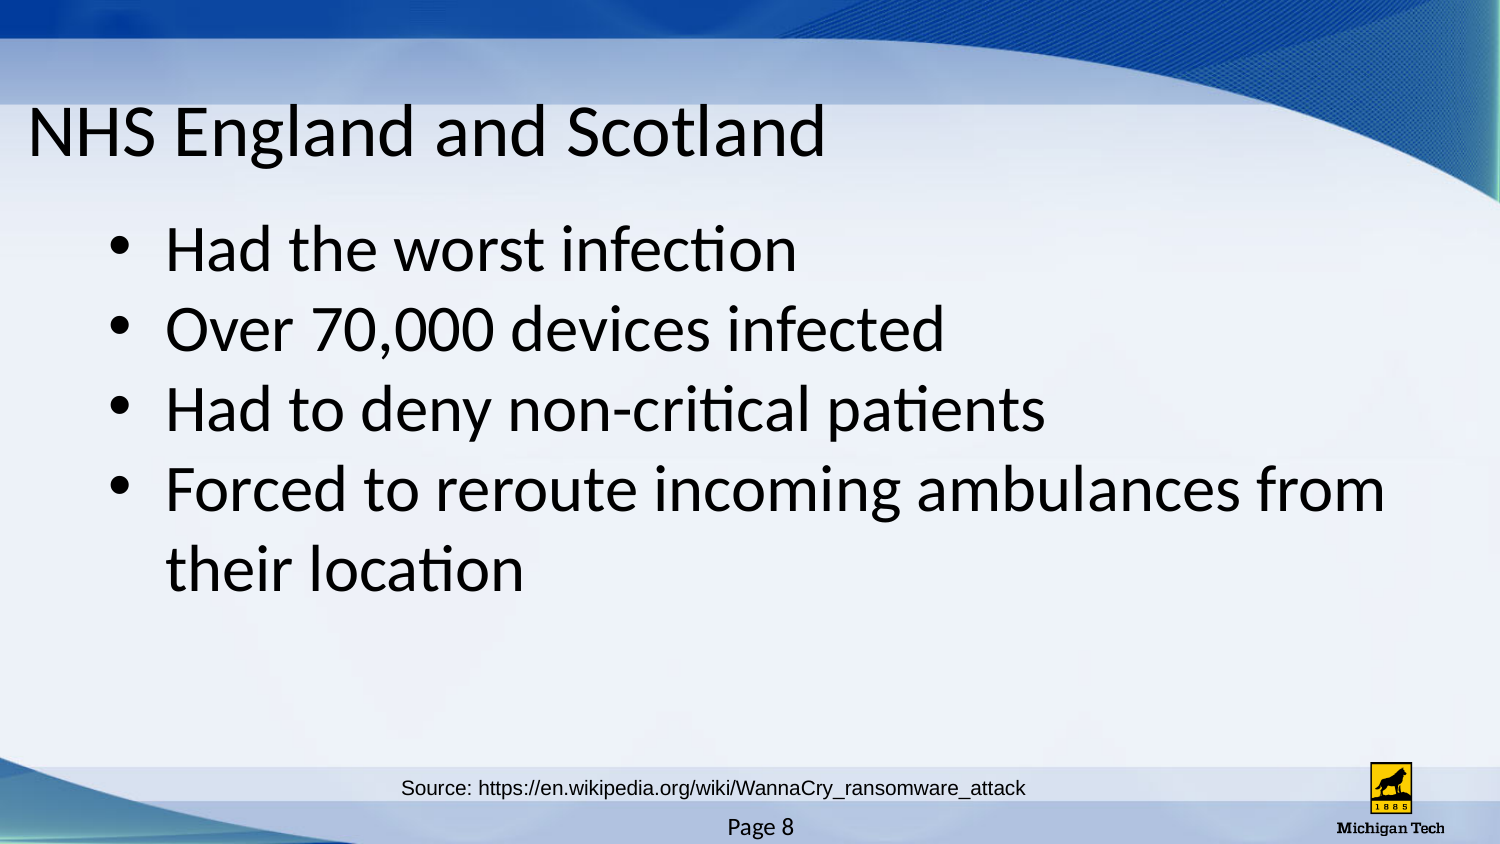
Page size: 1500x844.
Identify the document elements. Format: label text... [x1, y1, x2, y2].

title NHS England and Scotland [12, 56, 1263, 197]
list Had the worst infection Over 70,000 devices infected Had to deny non-critical patients Forced to reroute incoming ambulances from their location [75, 196, 1425, 797]
text_box Source: https://en.wikipedia.org/wiki/WannaCry_ransomware_attack [386, 767, 1435, 808]
picture [0, 0, 1500, 844]
